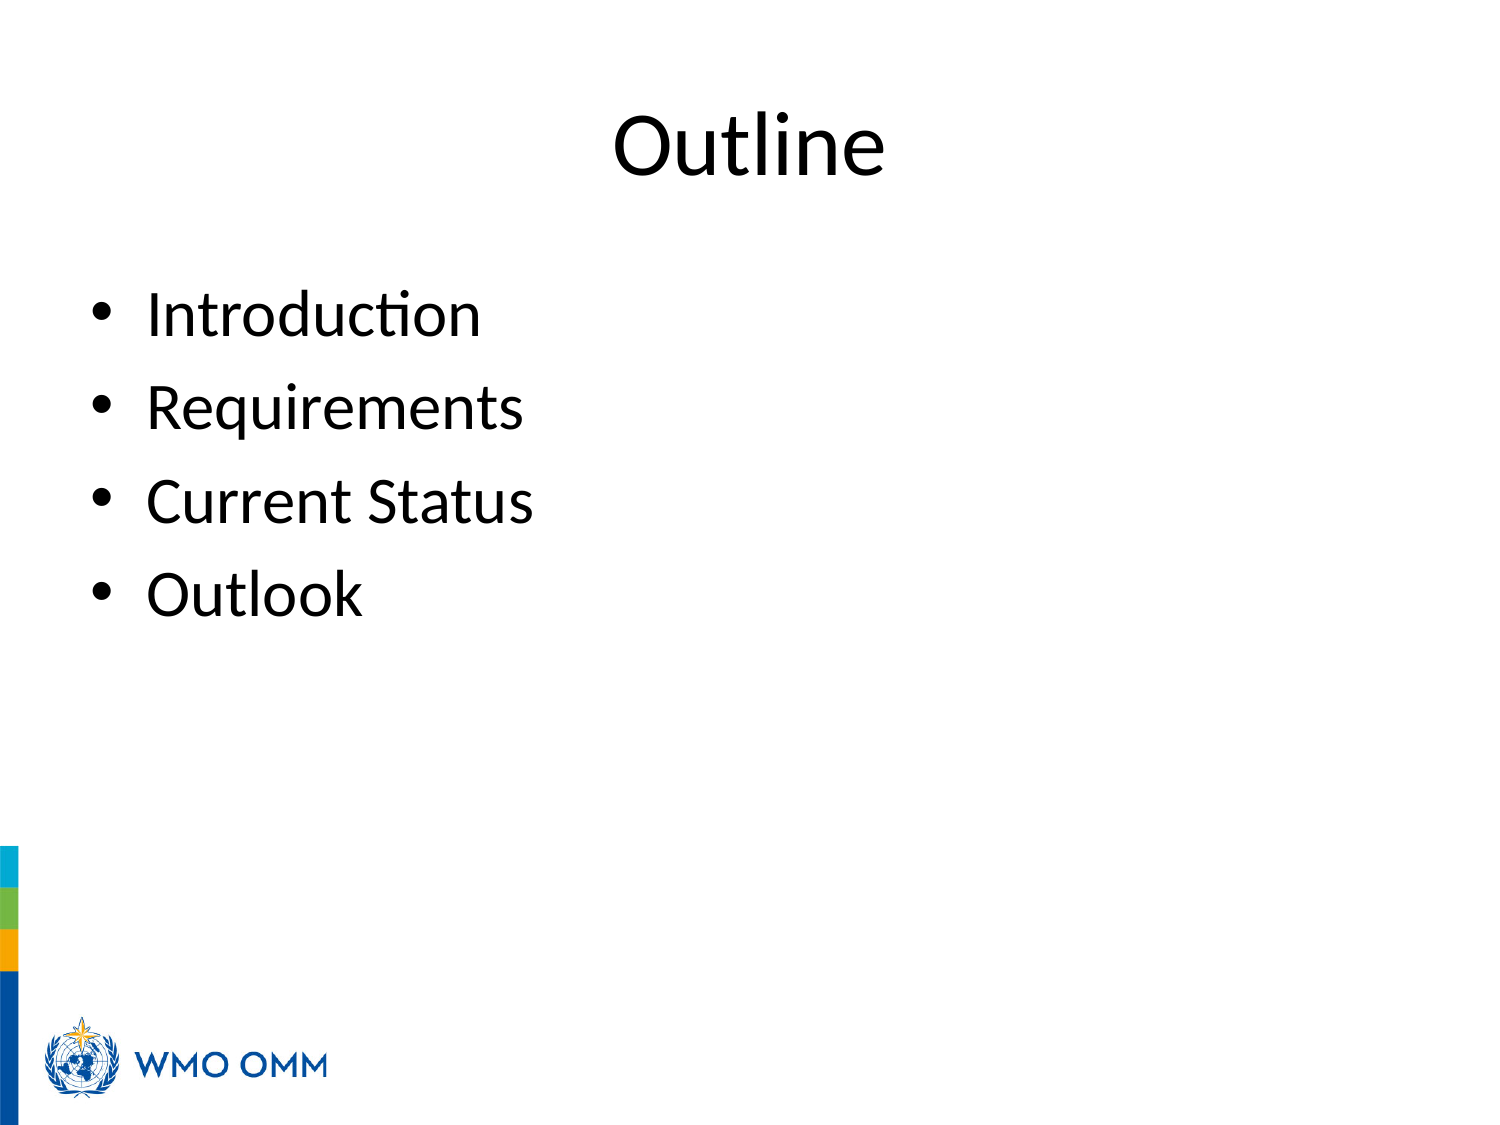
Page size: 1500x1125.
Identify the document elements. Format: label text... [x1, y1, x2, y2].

title Outline [75, 45, 1425, 233]
list Introduction Requirements Current Status Outlook [75, 262, 1425, 1005]
picture [0, 845, 327, 1125]
